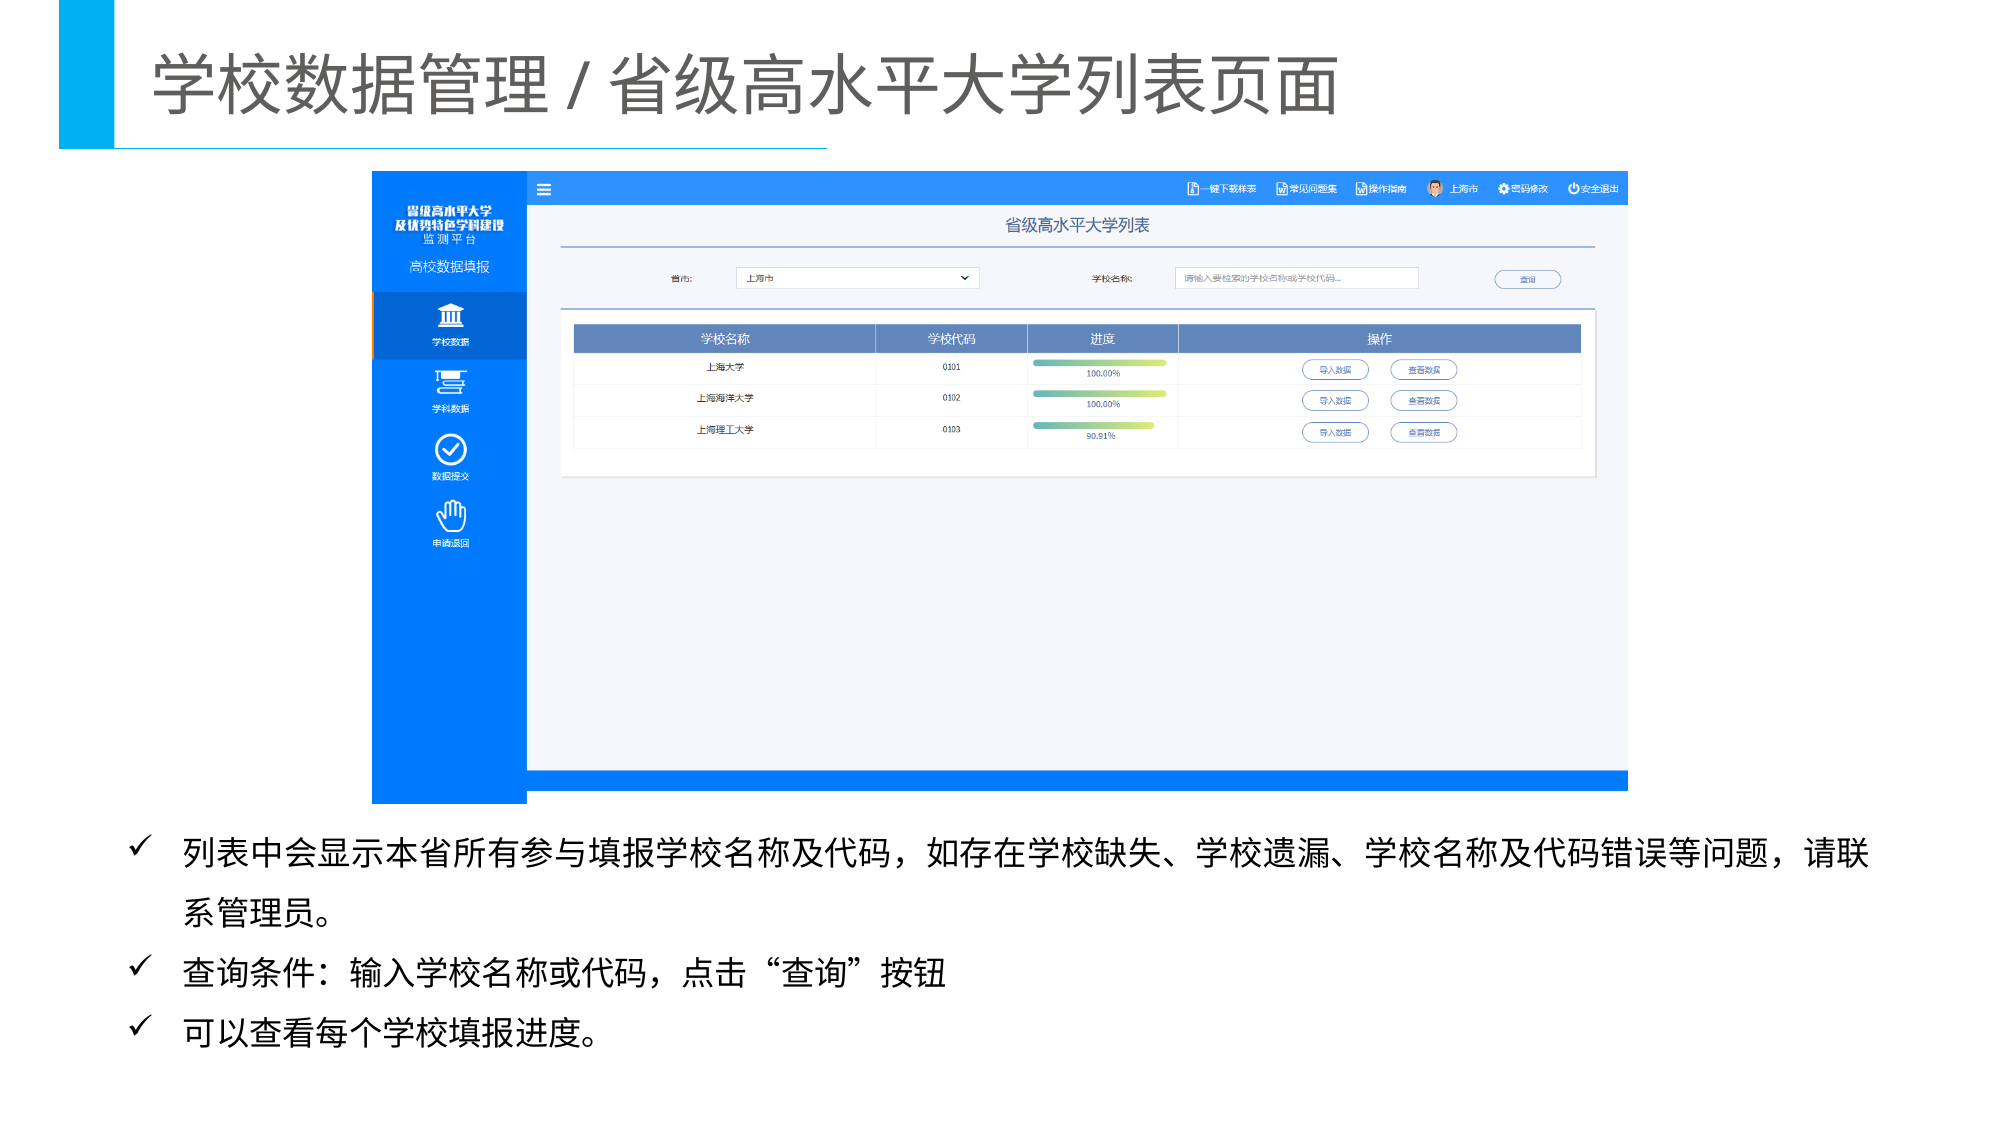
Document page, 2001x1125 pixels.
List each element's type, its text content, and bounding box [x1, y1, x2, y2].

text_box 列表中会显示本省所有参与填报学校名称及代码，如存在学校缺失、学校遗漏、学校名称及代码错误等问题，请联系管理员。 查询条件：输入学校名称或代码，点击“查询”按钮 可以查看每个学校填报进度。 [111, 805, 1888, 1060]
text_box 学校数据管理/省级高水平大学列表页面 [135, 35, 1372, 131]
picture [372, 171, 1628, 804]
